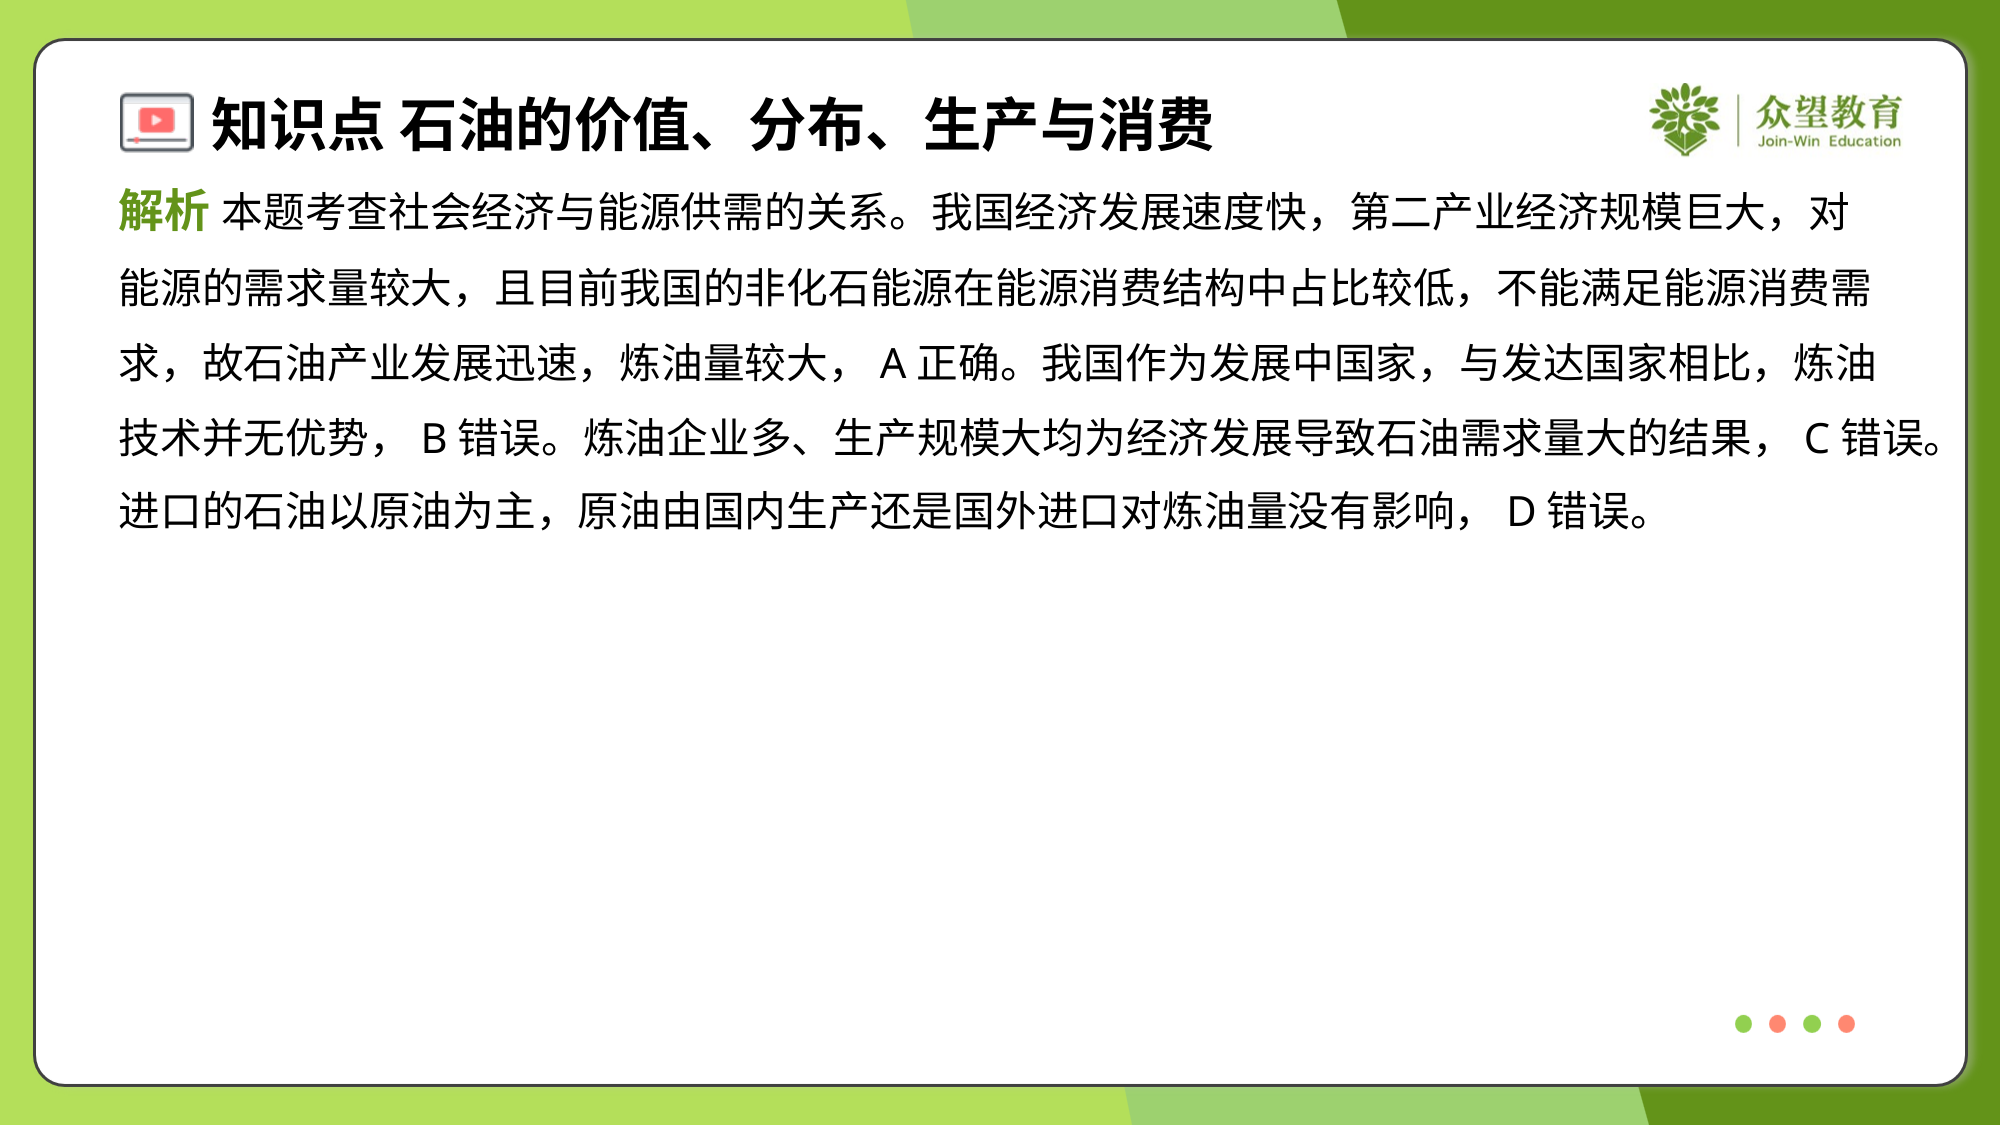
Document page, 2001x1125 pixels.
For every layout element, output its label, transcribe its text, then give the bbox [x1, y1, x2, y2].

text_box 解析 本题考查社会经济与能源供需的关系。我国经济发展速度快，第二产业经济规模巨大，对 能源的需求量较大，且目前我国的非化石能源在能源消费结构中占比较低，不能满足能源消费需 求，故石油产业发展迅速，炼油量较大，A正确。我国作为发展中国家，与发达国家相比，炼油 技术并无优势，B错误。炼油企业多、生产规模大均为经济发展导致石油需求量大的结果，C错误。 进口的石油以原油为主，原油由国内生产还是国外进口对炼油量没有影响，D错误。 [118, 159, 1883, 527]
picture [0, 0, 2000, 1125]
